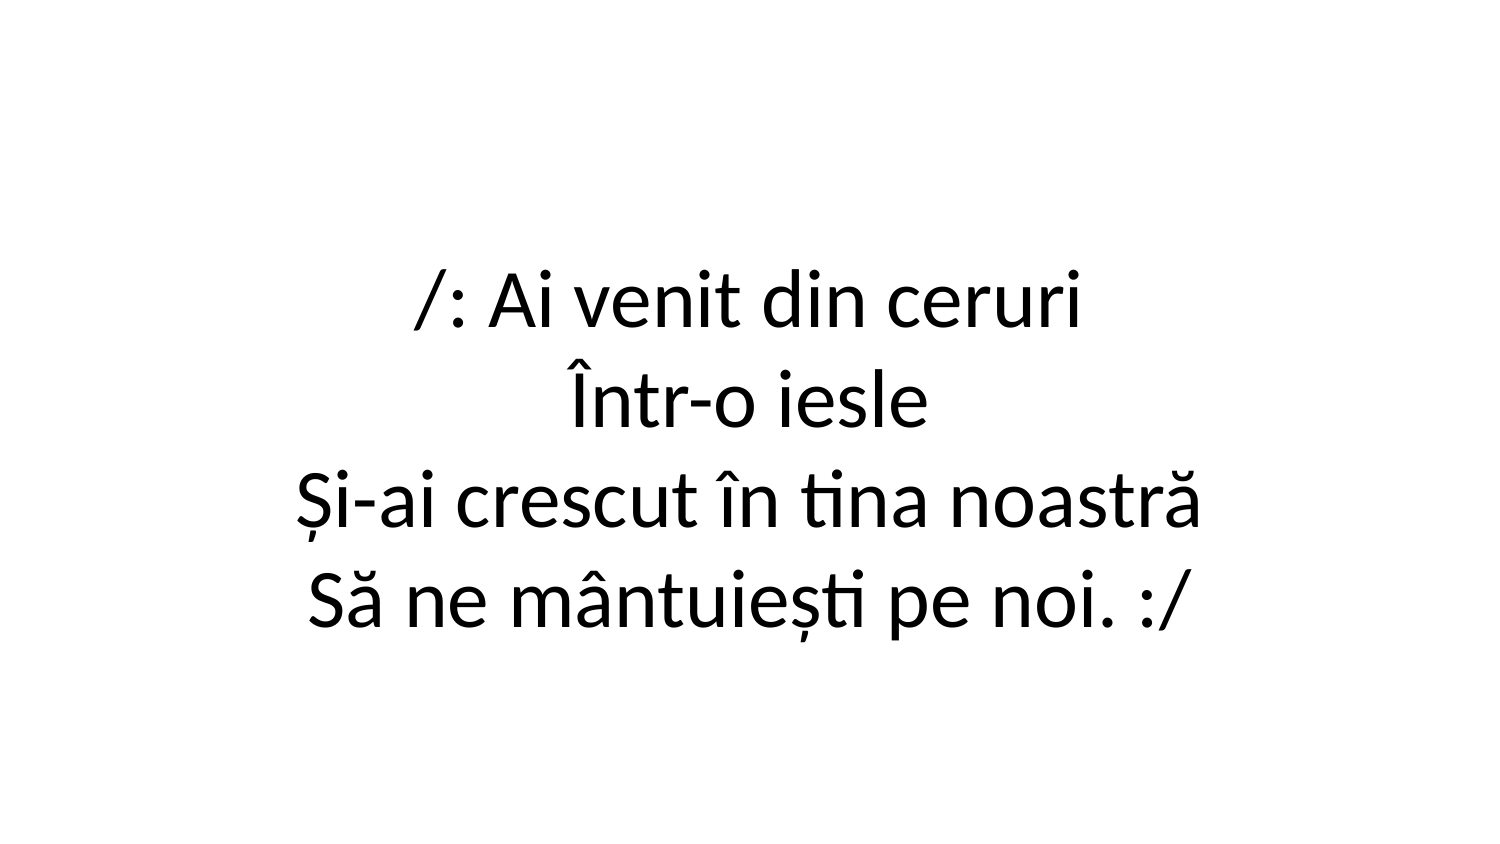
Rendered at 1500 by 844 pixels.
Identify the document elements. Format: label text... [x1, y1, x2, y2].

text_box /: Ai venit din ceruri Într-o iesle Și-ai crescut în tina noastră Să ne mântuiești pe noi. :/ [280, 192, 1220, 652]
